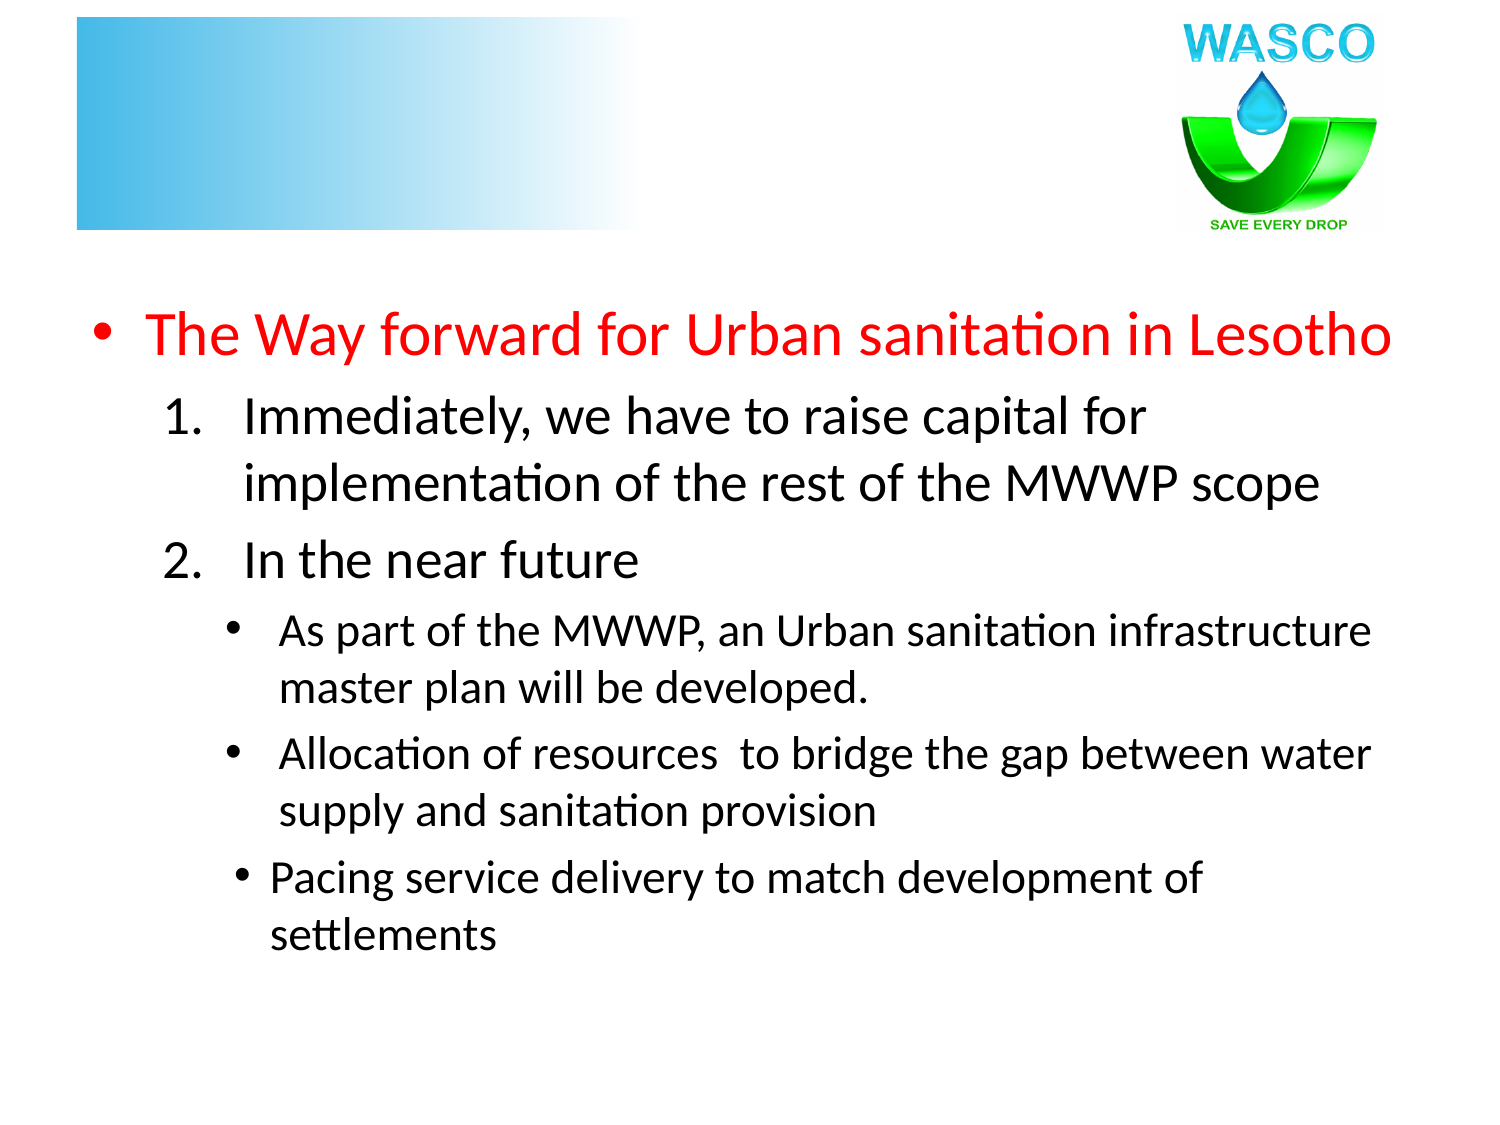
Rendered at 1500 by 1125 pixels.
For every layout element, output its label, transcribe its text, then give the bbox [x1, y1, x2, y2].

text_box [76, 17, 640, 230]
picture [1174, 12, 1384, 234]
list The Way forward for Urban sanitation in Lesotho Immediately, we have to raise capital for implementation of the rest of the MWWP scope In the near future As part of the MWWP, an Urban sanitation infrastructure master plan will be developed. Allocation of resources to bridge the gap between water supply and sanitation provision Pacing service delivery to match development of settlements [76, 284, 1427, 1028]
